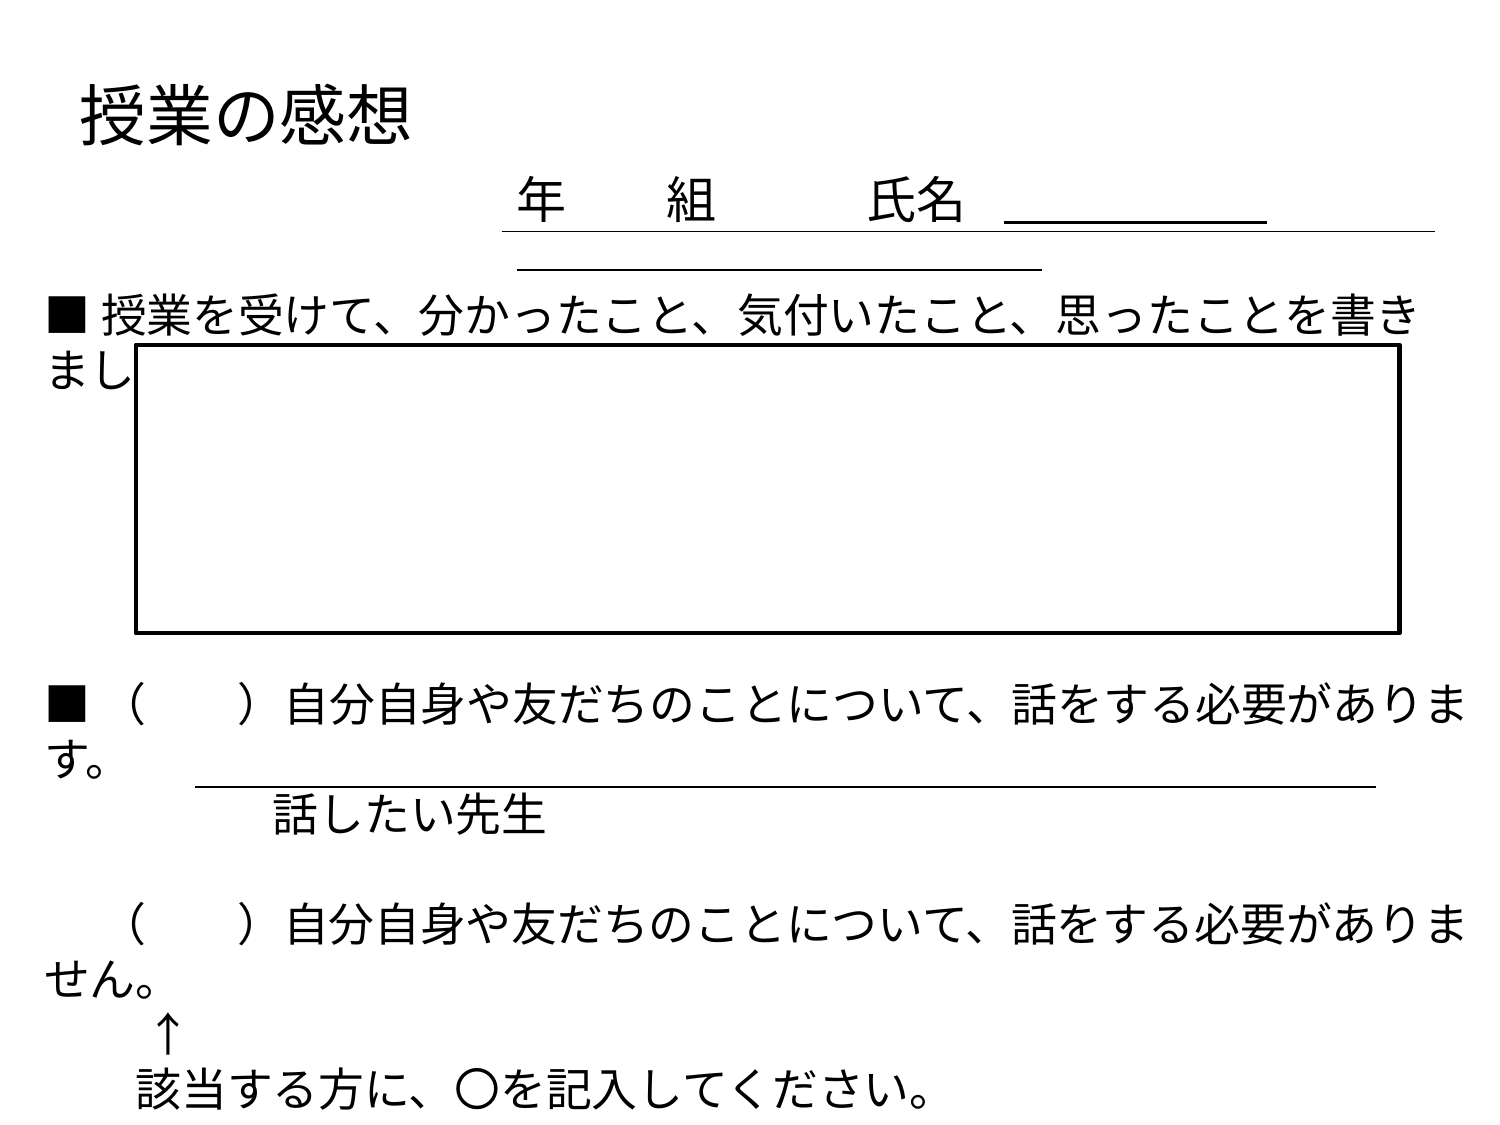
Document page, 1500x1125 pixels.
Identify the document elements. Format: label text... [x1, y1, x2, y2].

text_box [134, 343, 1402, 635]
text_box 年 組 氏名 [501, 160, 1306, 231]
text_box ■（ ）自分自身や友だちのことについて、話をする必要があります。 話したい先生 （ ）自分自身や友だちのことについて、話をする必要がありません。 ↑ 該当する方に、〇を記入してください。 もし、すぐに誰かと話をする必要がある場合は、先生に声をかけてください。 [29, 668, 1488, 1125]
text_box 年 組 氏名 [501, 238, 1306, 278]
text_box ■授業を受けて、分かったこと、気付いたこと、思ったことを書きましょう。 [29, 278, 1471, 404]
text_box 授業の感想 [64, 66, 939, 161]
